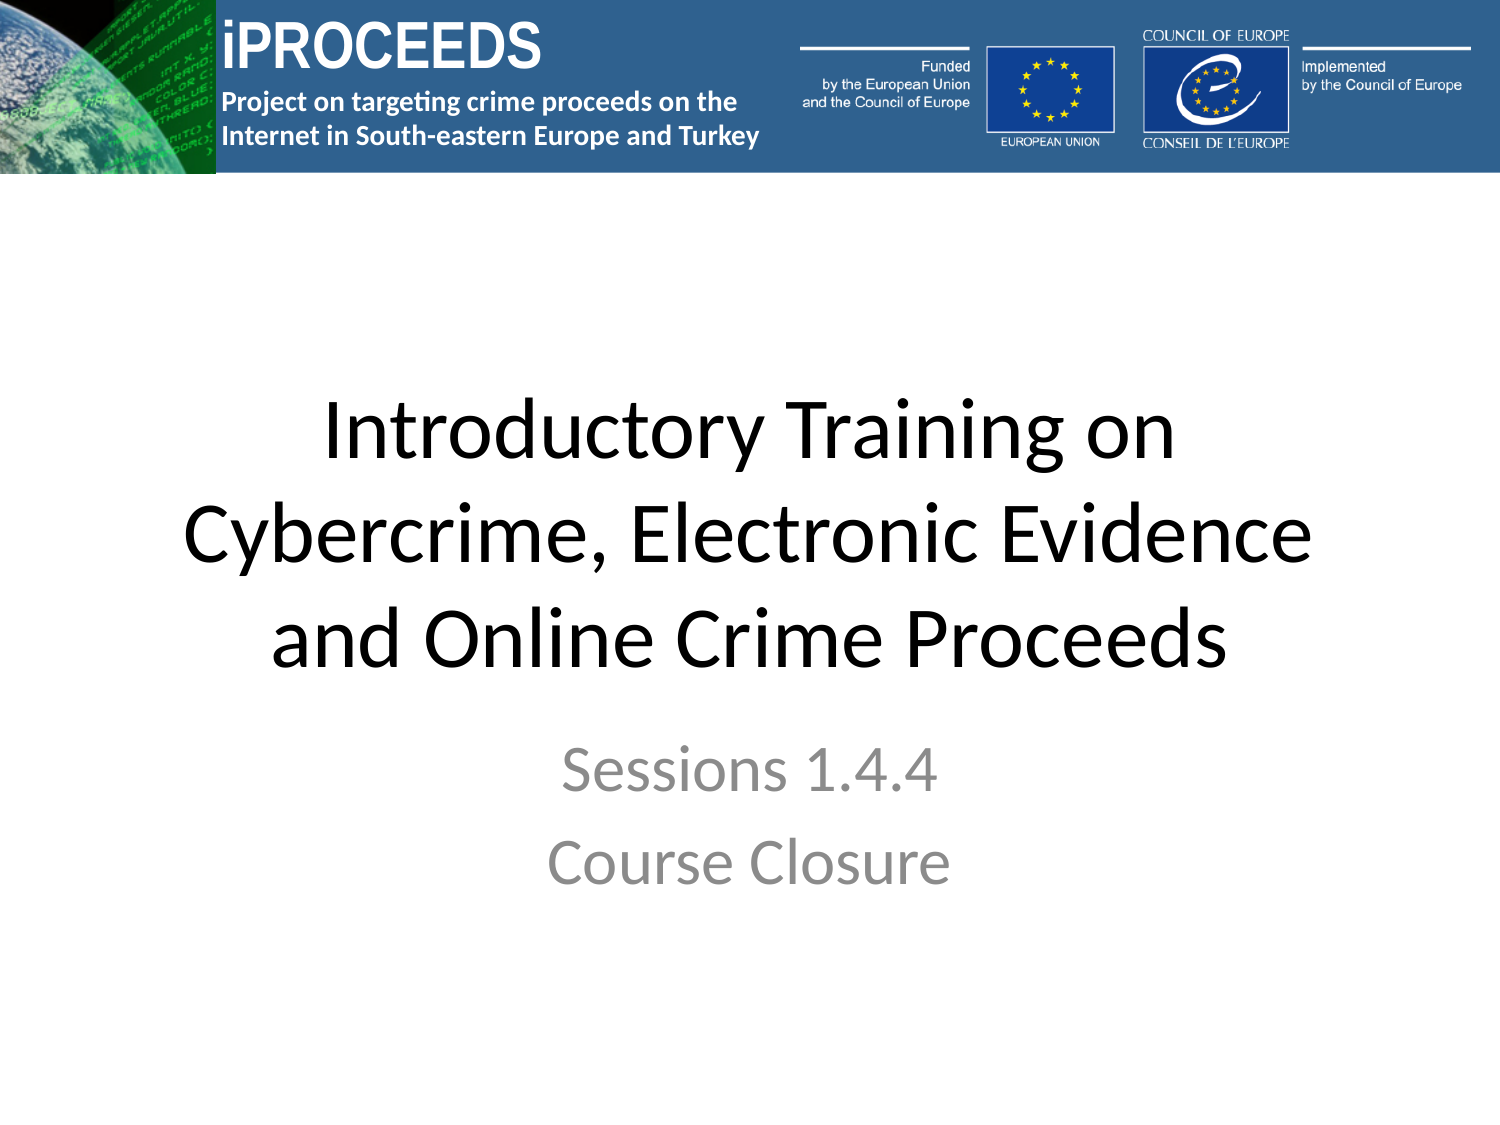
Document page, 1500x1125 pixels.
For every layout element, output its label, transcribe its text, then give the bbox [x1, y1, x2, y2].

text_box Introductory Training on Cybercrime, Electronic Evidence and Online Crime Proceeds [112, 362, 1388, 694]
subtitle Sessions 1.4.4 Course Closure [225, 717, 1275, 1005]
picture [0, 0, 216, 174]
text_box [833, 0, 1500, 175]
picture [799, 30, 1471, 148]
text_box iPROCEEDS Project on targeting crime proceeds on the Internet in South-eastern Europe and Turkey [206, 0, 833, 199]
